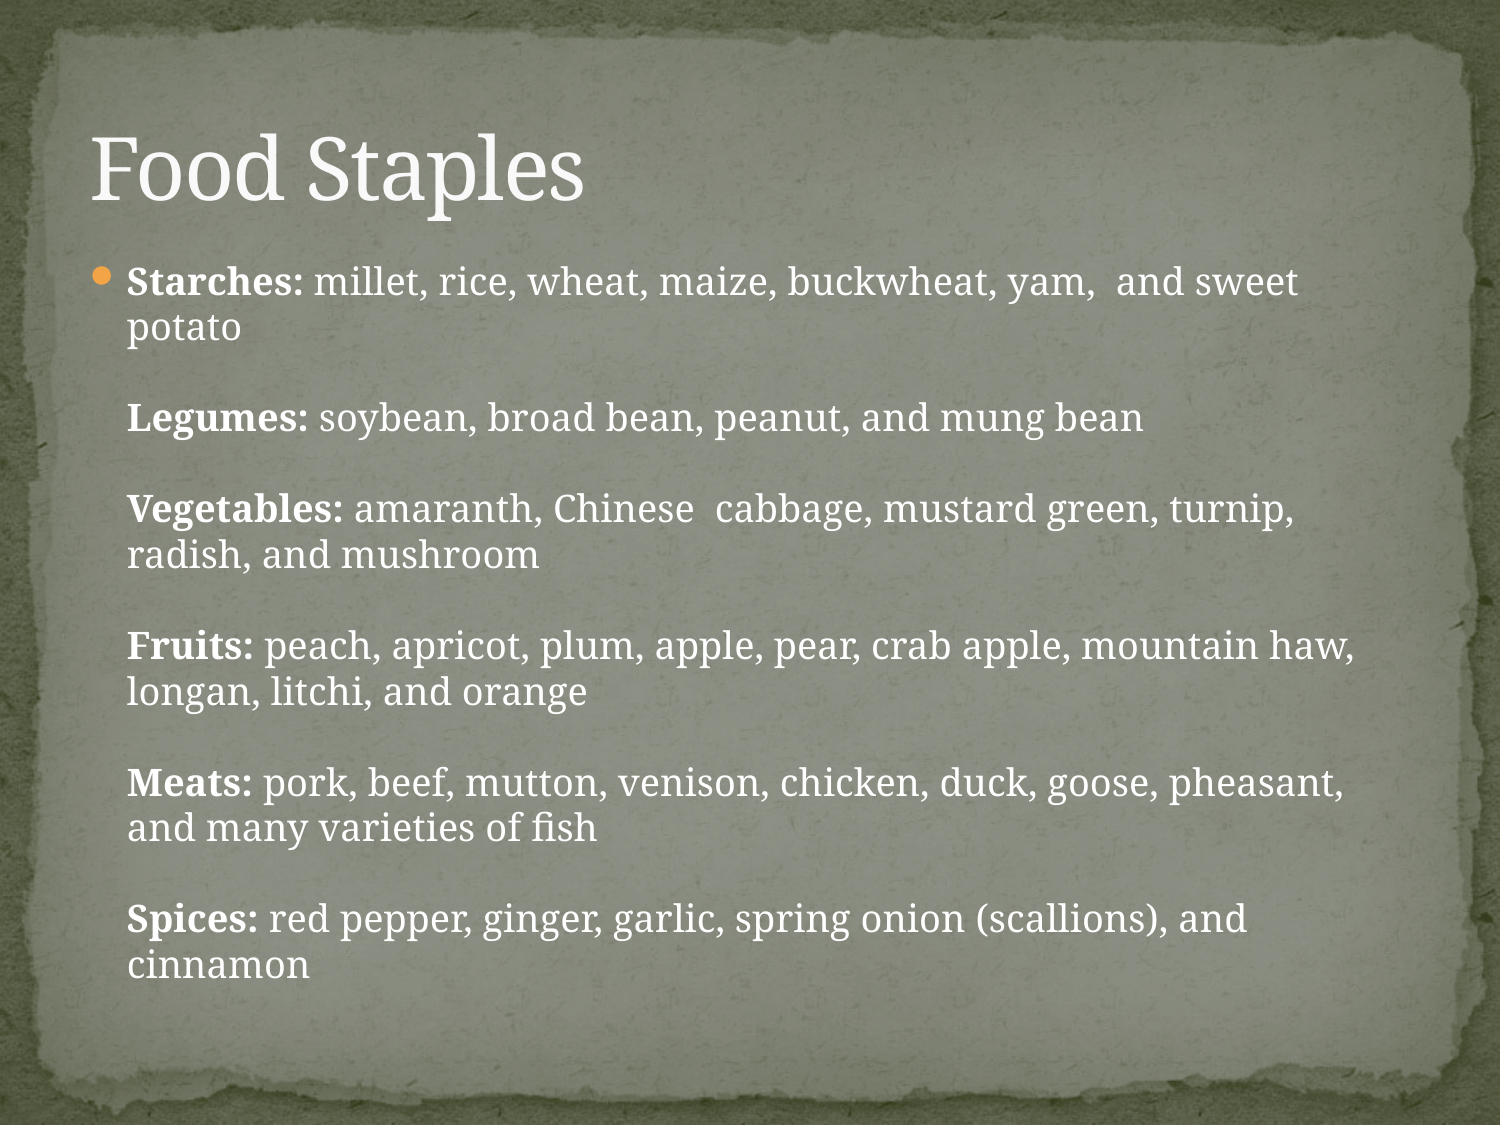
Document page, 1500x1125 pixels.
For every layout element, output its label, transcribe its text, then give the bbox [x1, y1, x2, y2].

list Starches: millet, rice, wheat, maize, buckwheat, yam, and sweet potato Legumes: soybean, broad bean, peanut, and mung bean Vegetables: amaranth, Chinese cabbage, mustard green, turnip, radish, and mushroom Fruits: peach, apricot, plum, apple, pear, crab apple, mountain haw, longan, litchi, and orange Meats: pork, beef, mutton, venison, chicken, duck, goose, pheasant, and many varieties of fish Spices: red pepper, ginger, garlic, spring onion (scallions), and cinnamon [75, 249, 1425, 1000]
title Food Staples [74, 24, 1425, 225]
